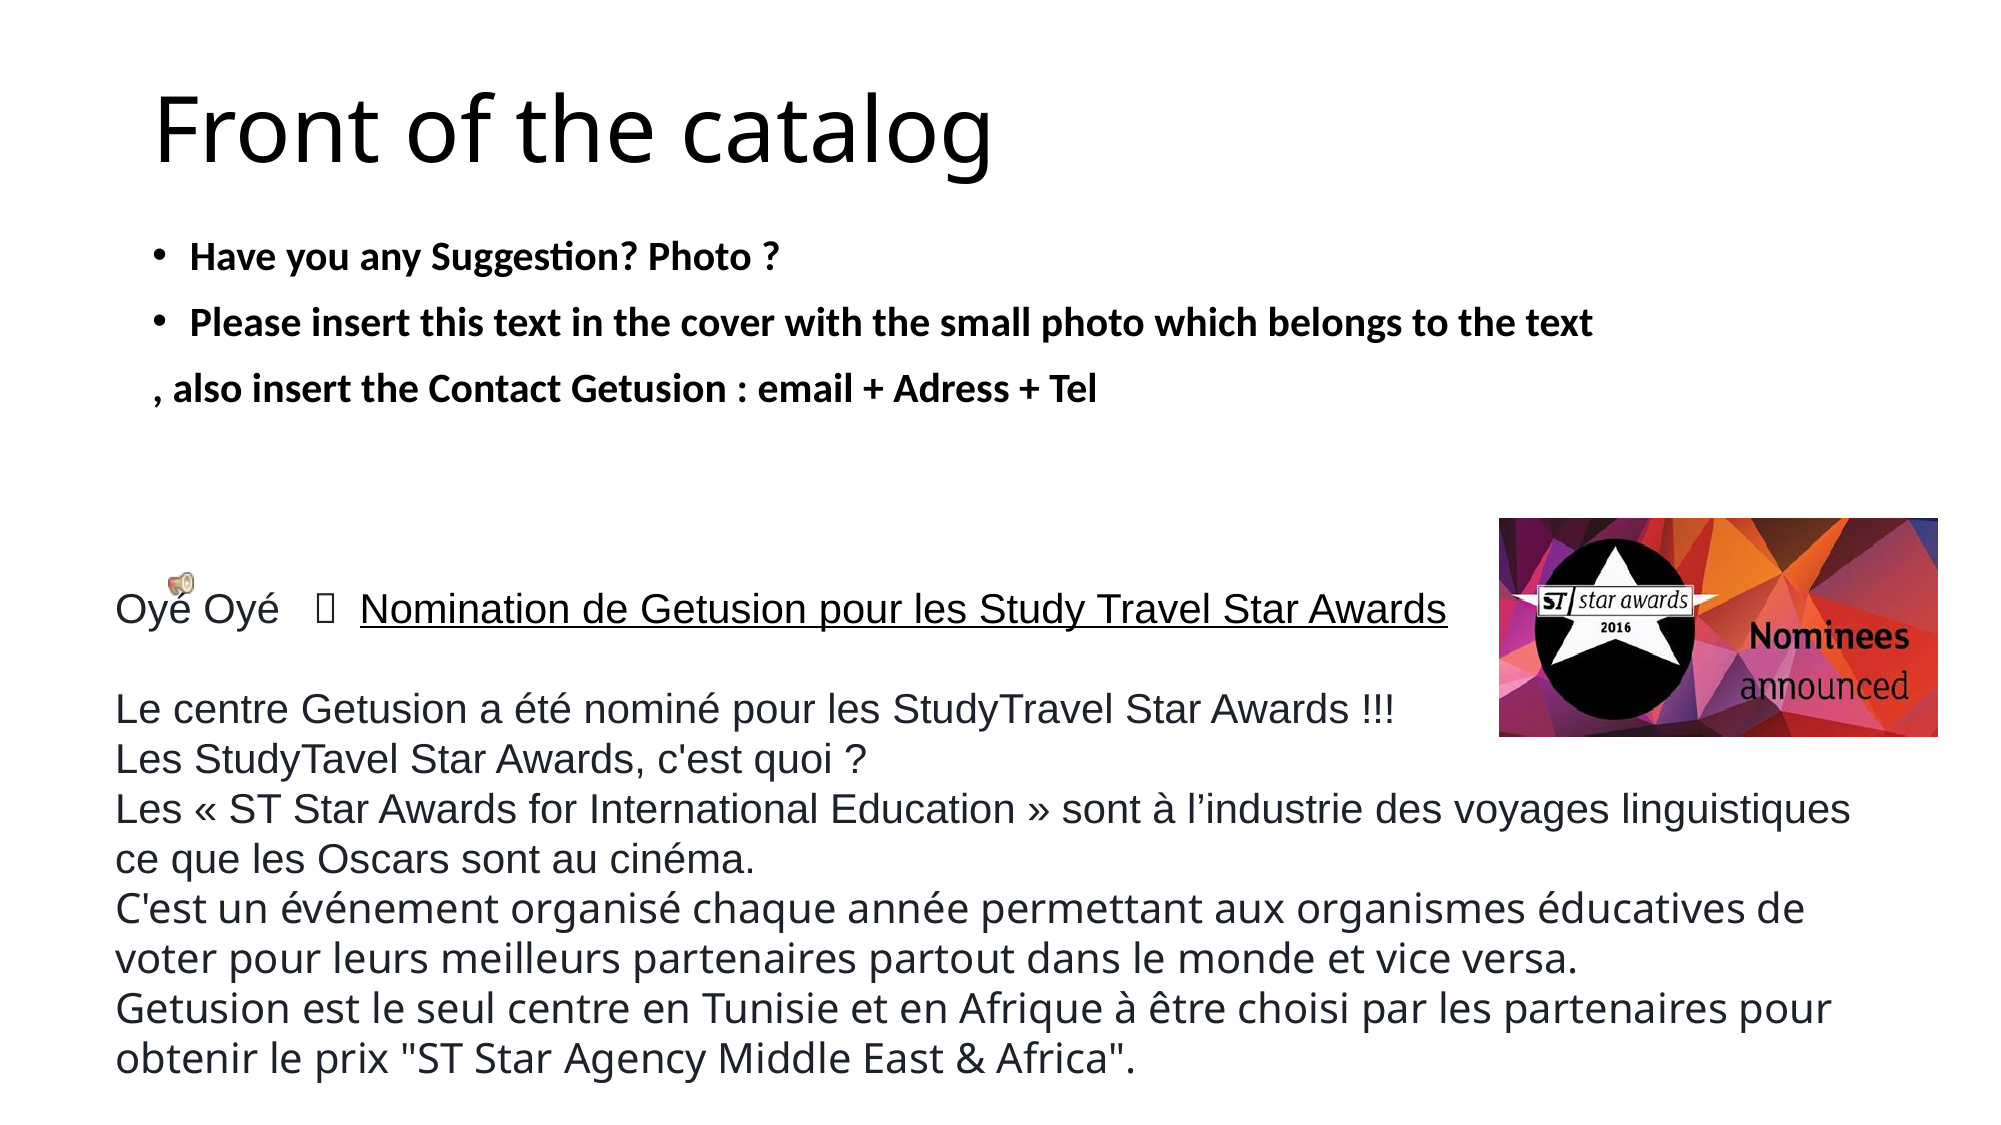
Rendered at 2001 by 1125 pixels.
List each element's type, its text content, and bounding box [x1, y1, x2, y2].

title Front of the catalog [137, 24, 1863, 227]
list Have you any Suggestion? Photo ? Please insert this text in the cover with the small photo which belongs to the text , also insert the Contact Getusion : email + Adress + Tel [137, 227, 1863, 573]
picture [168, 571, 194, 597]
picture [1499, 518, 1938, 737]
text_box Oyé Oyé 📢 Nomination de Getusion pour les Study Travel Star Awards Le centre Getusion a été nominé pour les StudyTravel Star Awards !!! Les StudyTavel Star Awards, c'est quoi ? Les « ST Star Awards for International Education » sont à l’industrie des voyages linguistiques ce que les Oscars sont au cinéma. C'est un événement organisé chaque année permettant aux organismes éducatives de voter pour leurs meilleurs partenaires partout dans le monde et vice versa. Getusion est le seul centre en Tunisie et en Afrique à être choisi par les partenaires pour obtenir le prix "ST Star Agency Middle East & Africa". [100, 573, 1900, 1089]
